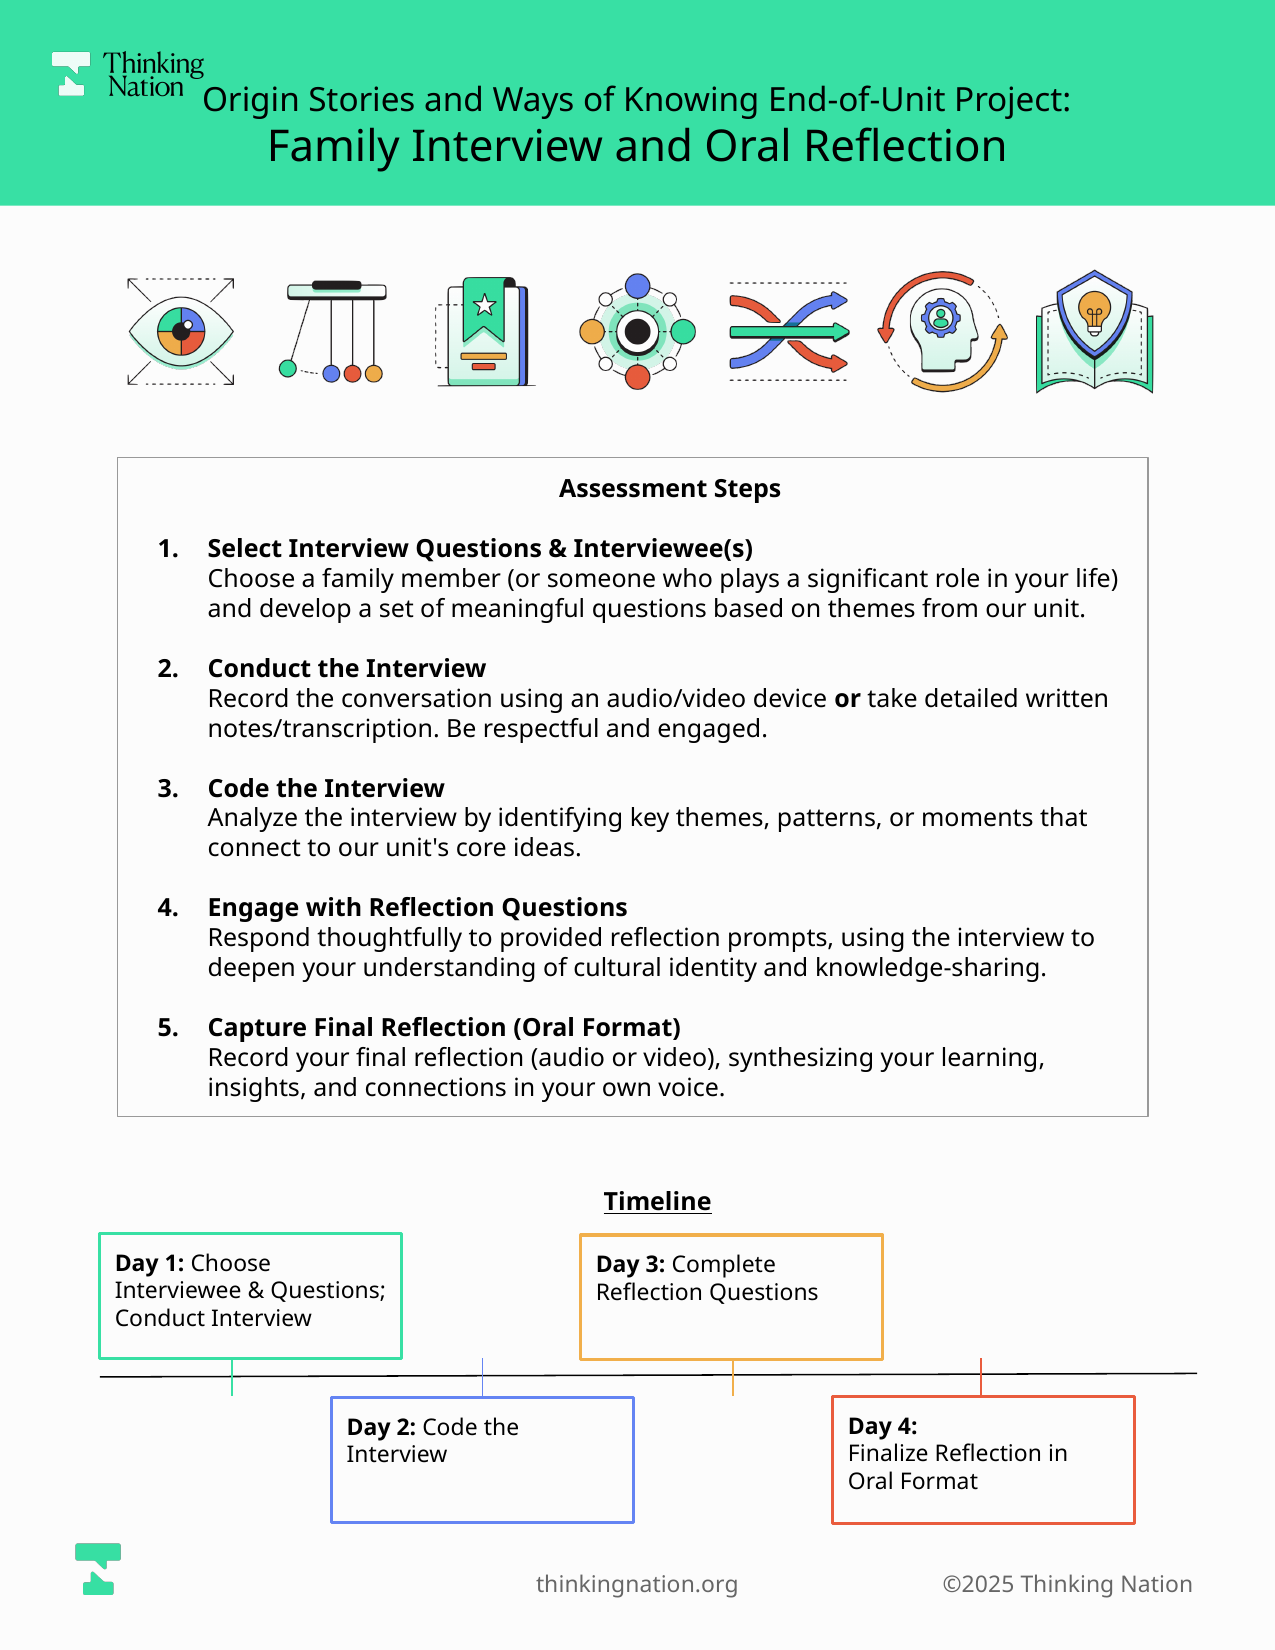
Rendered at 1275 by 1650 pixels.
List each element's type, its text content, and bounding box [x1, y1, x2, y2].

text_box Day 1: Choose Interviewee & Questions; Conduct Interview [99, 1233, 402, 1359]
text_box Day 2: Code the Interview [331, 1397, 634, 1523]
picture [104, 255, 1171, 408]
picture [62, 1533, 134, 1605]
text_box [737, 1373, 976, 1378]
text_box Day 4: Finalize Reflection in Oral Format [832, 1396, 1135, 1524]
text_box ©2025 Thinking Nation [907, 1553, 1210, 1605]
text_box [99, 1373, 227, 1378]
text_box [237, 1373, 478, 1378]
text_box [985, 1373, 1198, 1378]
text_box thinkingnation.org [486, 1553, 789, 1605]
picture [35, 37, 210, 110]
text_box Origin Stories and Ways of Knowing End-of-Unit Project: Family Interview and Oral Reflection [0, 0, 1275, 206]
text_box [487, 1373, 728, 1378]
text_box Assessment Steps Select Interview Questions & Interviewee(s) Choose a family member (or someone who plays a significant role in your life) and develop a set of meaningful questions based on themes from our unit. Conduct the Interview Record the conversation using an audio/video device or take detailed written notes/transcription. Be respectful and engaged. Code the Interview Analyze the interview by identifying key themes, patterns, or moments that connect to our unit's core ideas. Engage with Reflection Questions Respond thoughtfully to provided reflection prompts, using the interview to deepen your understanding of cultural identity and knowledge-sharing. Capture Final Reflection (Oral Format) Record your final reflection (audio or video), synthesizing your learning, insights, and connections in your own voice. [117, 457, 1148, 1117]
text_box Timeline [254, 1170, 1061, 1222]
text_box Day 3: Complete Reflection Questions [580, 1234, 883, 1360]
